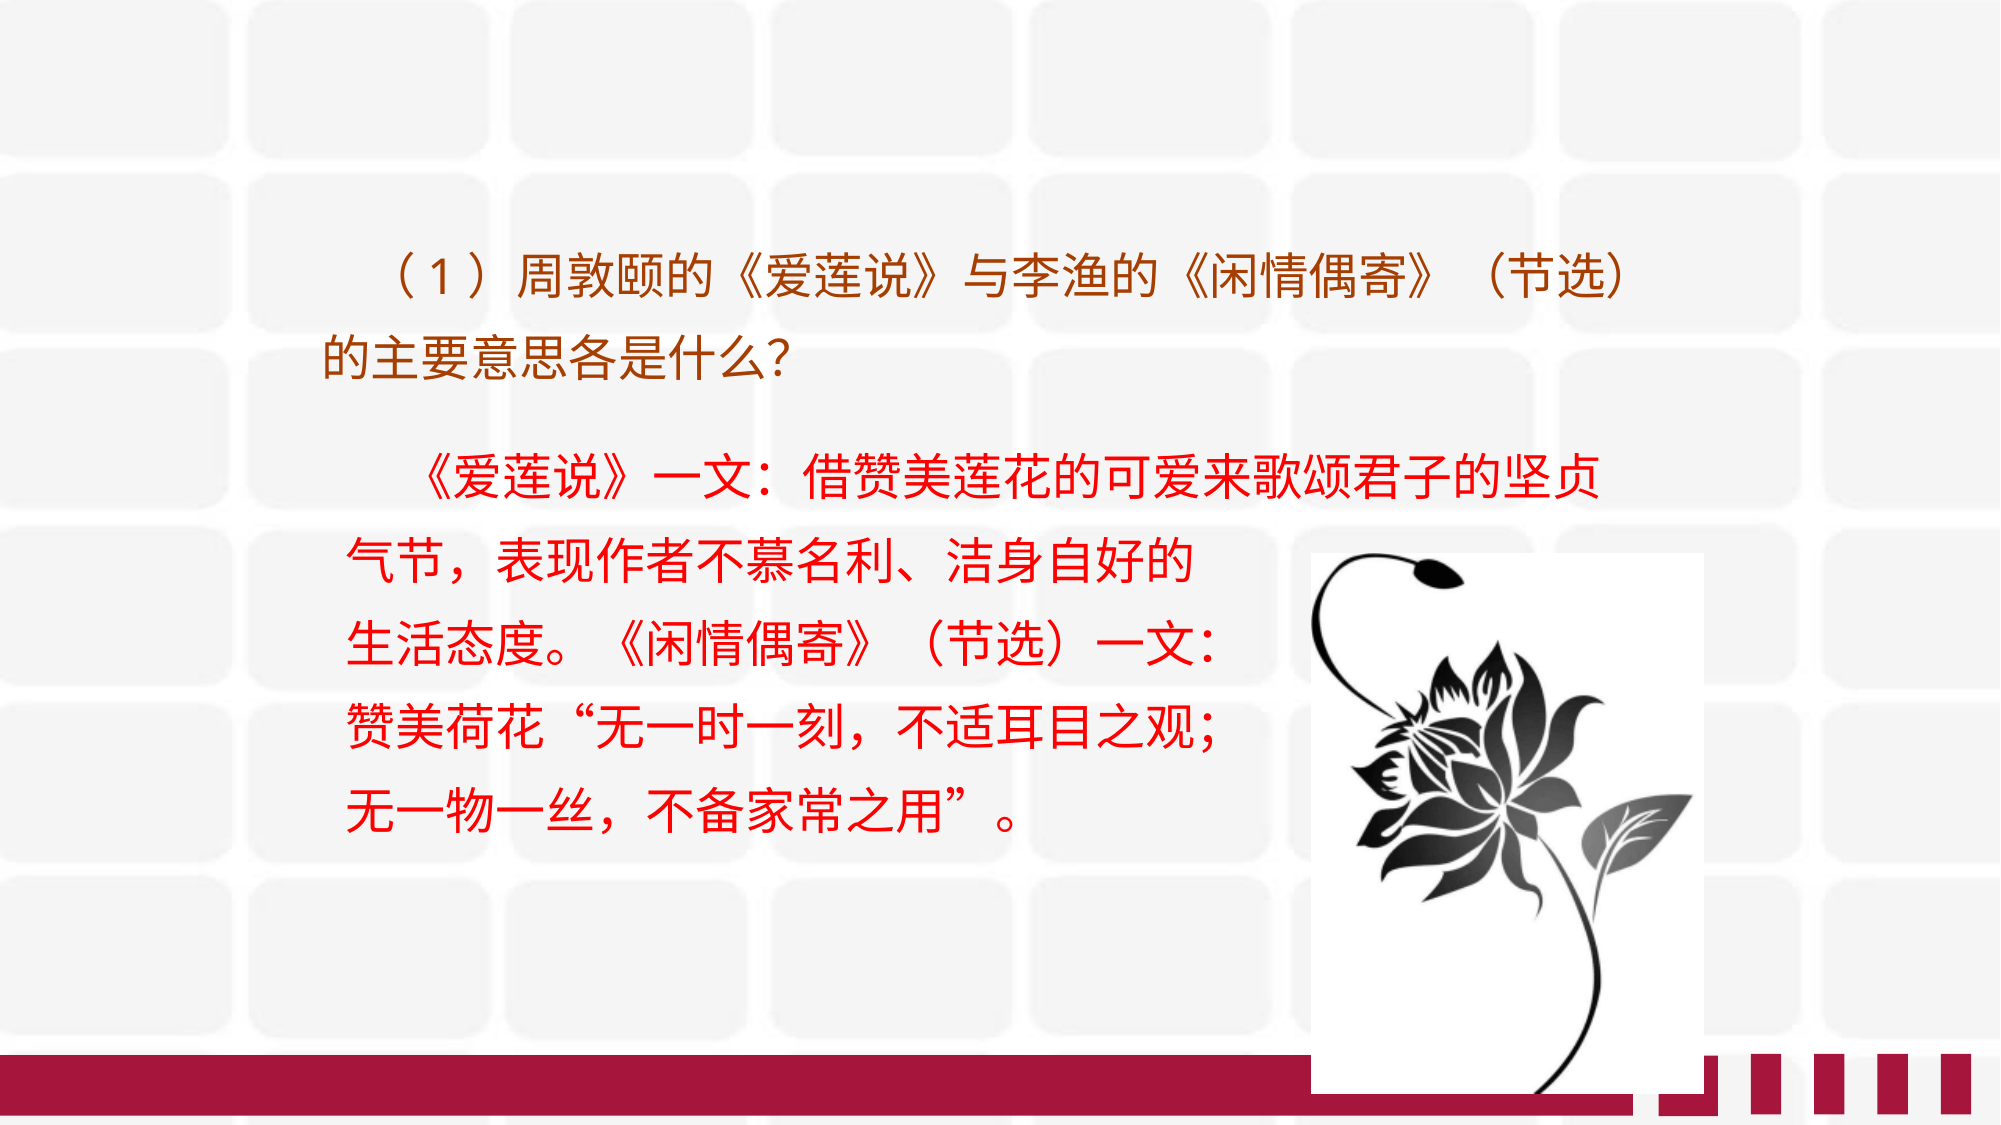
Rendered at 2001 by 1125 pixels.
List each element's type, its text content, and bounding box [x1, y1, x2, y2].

text_box 《爱莲说》一文：借赞美莲花的可爱来歌颂君子的坚贞气节，表现作者不慕名利、洁身自好的 生活态度。《闲情偶寄》（节选）一文： 赞美荷花“无一时一刻，不适耳目之观； 无一物一丝，不备家常之用”。 [330, 415, 1635, 847]
list （1）周敦颐的《爱莲说》与李渔的《闲情偶寄》（节选） 的主要意思各是什么？ [310, 215, 1690, 394]
picture [0, 0, 2000, 1125]
